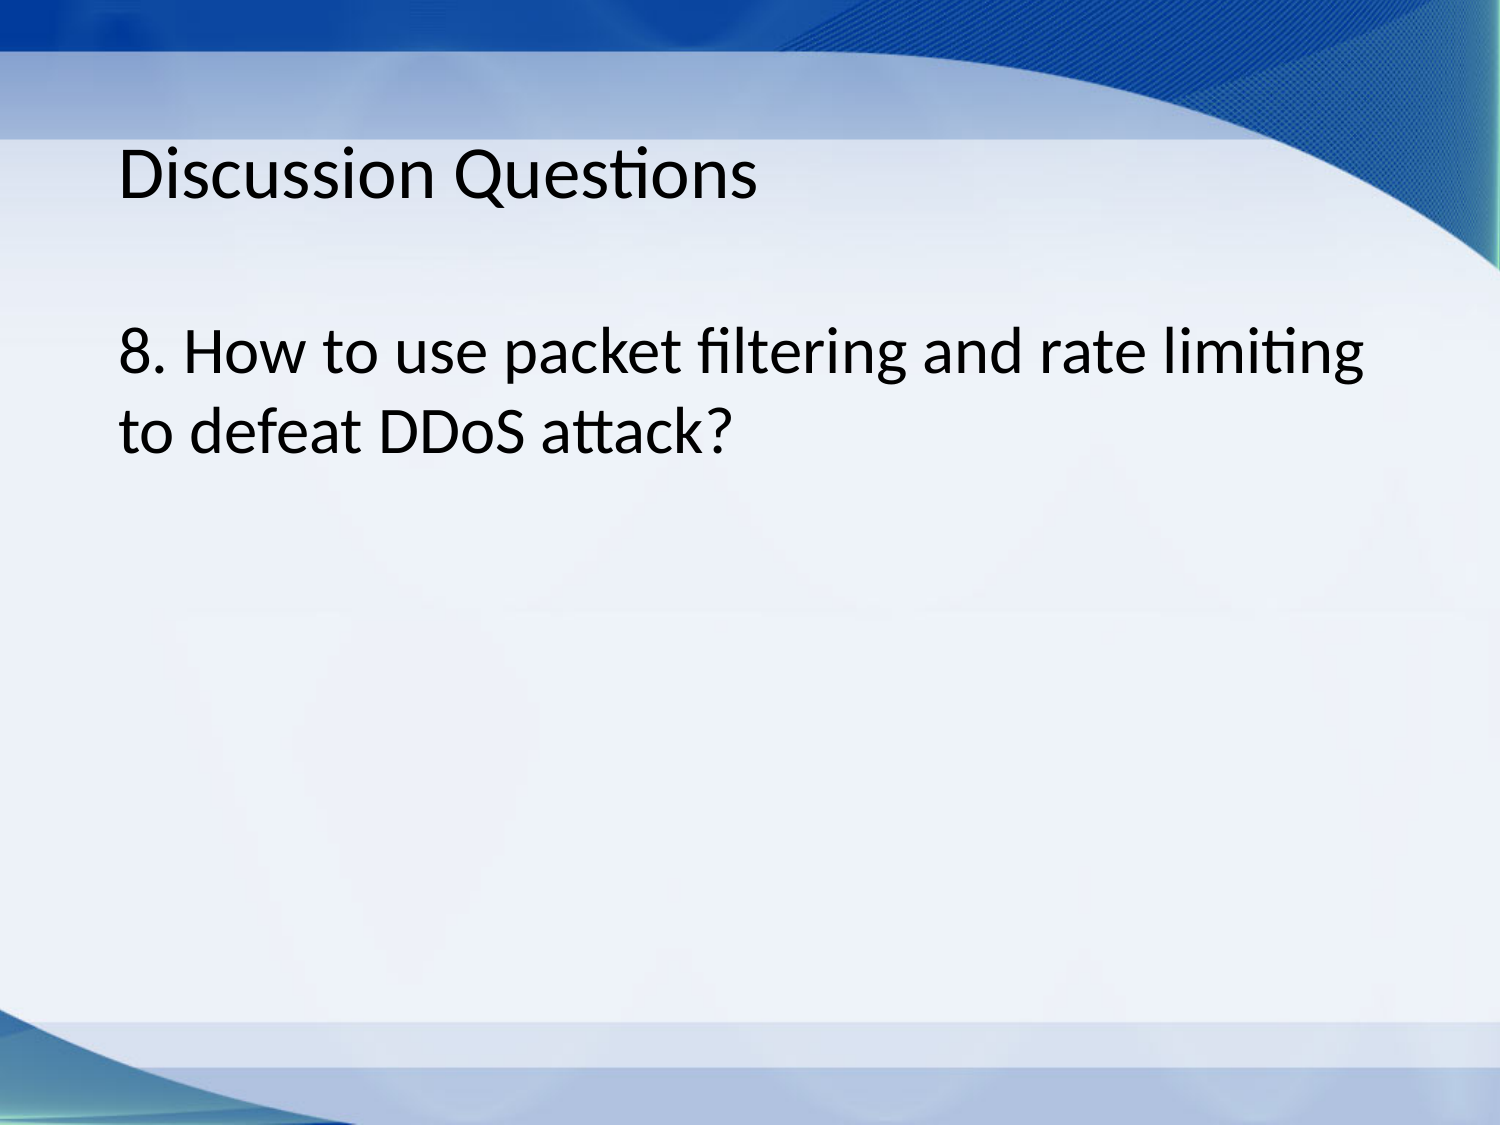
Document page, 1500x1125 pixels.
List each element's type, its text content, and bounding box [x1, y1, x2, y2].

picture [0, 0, 1500, 1125]
title Discussion Questions [103, 59, 1397, 278]
list 8. How to use packet filtering and rate limiting to defeat DDoS attack? [103, 299, 1397, 1014]
